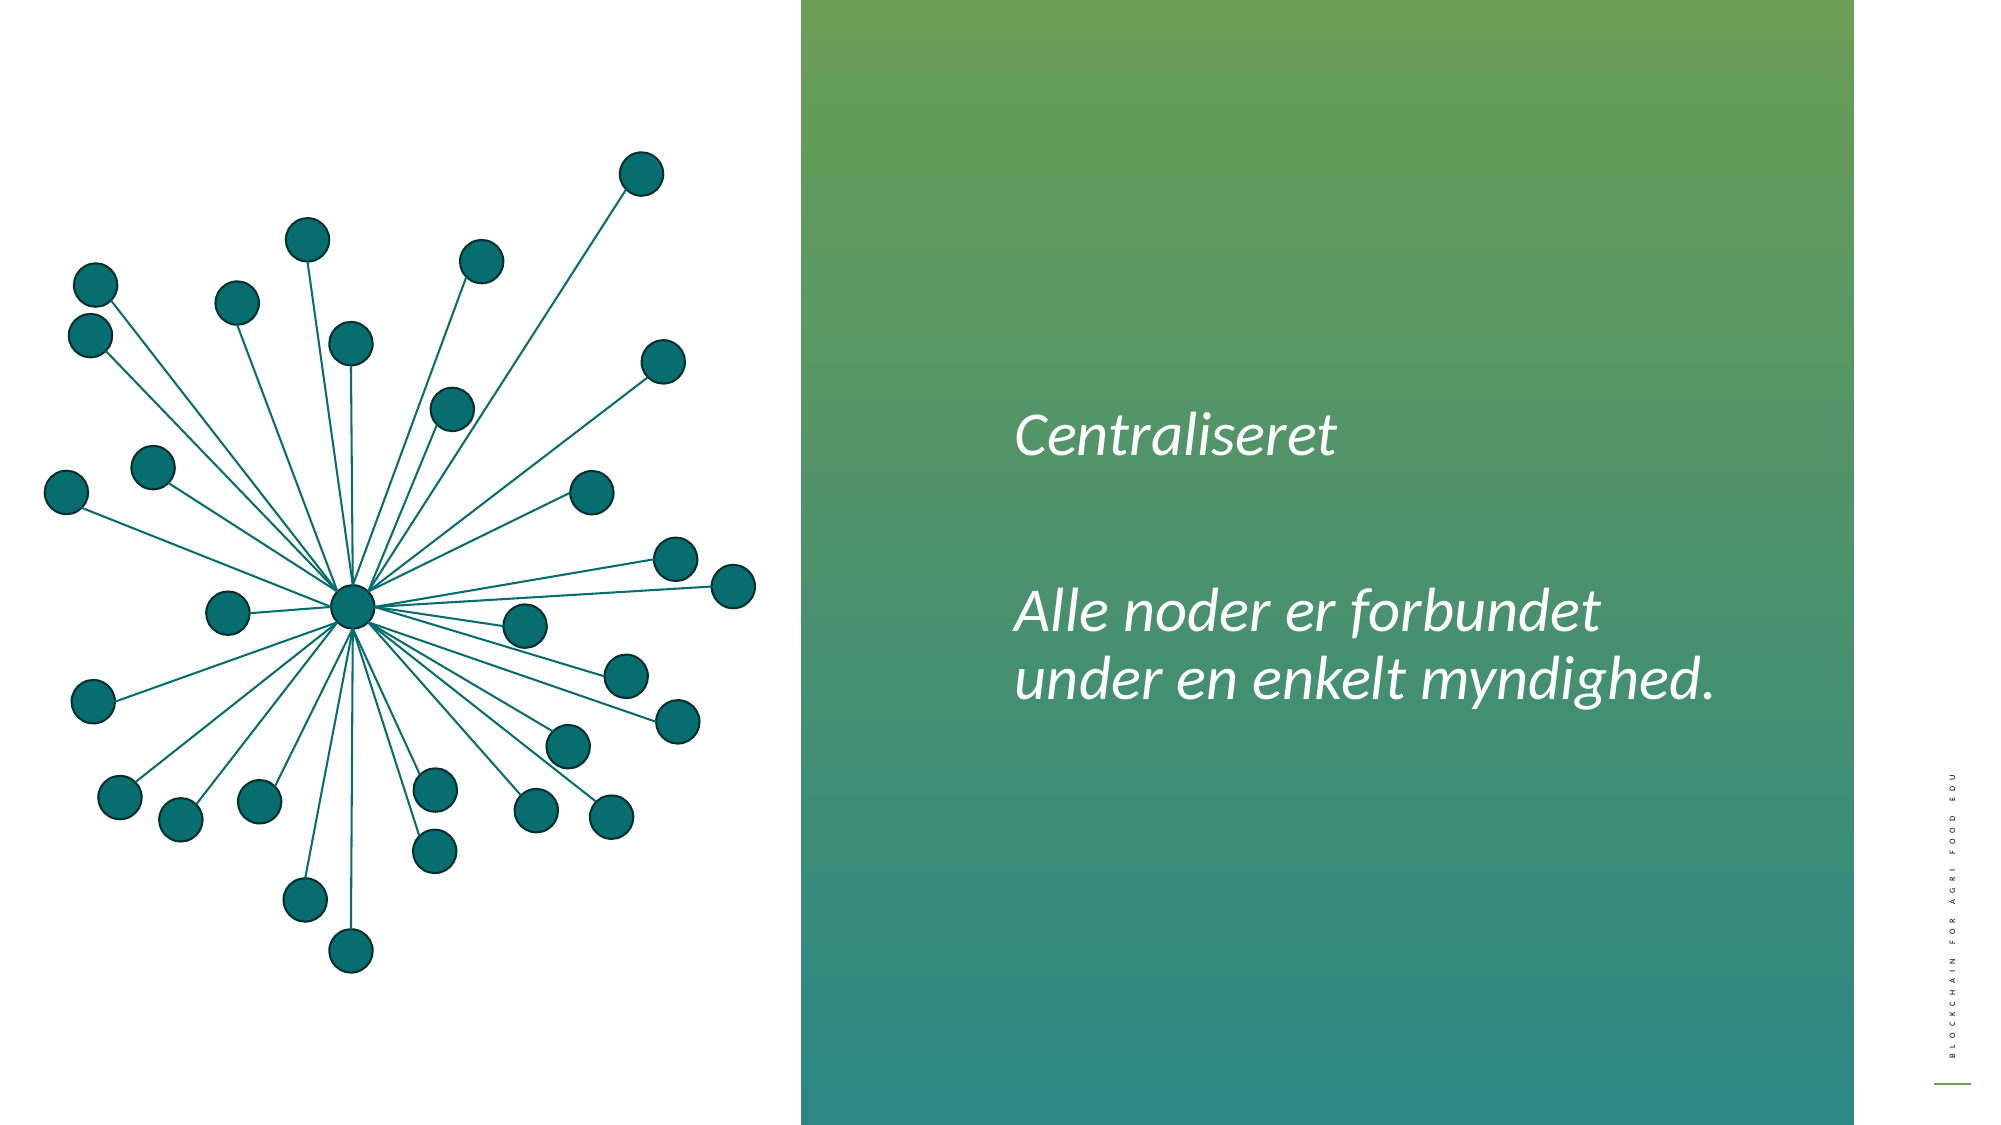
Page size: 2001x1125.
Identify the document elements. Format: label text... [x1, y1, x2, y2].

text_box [44, 152, 755, 973]
list Centraliseret Alle noder er forbundet under en enkelt myndighed. [999, 97, 1775, 1017]
